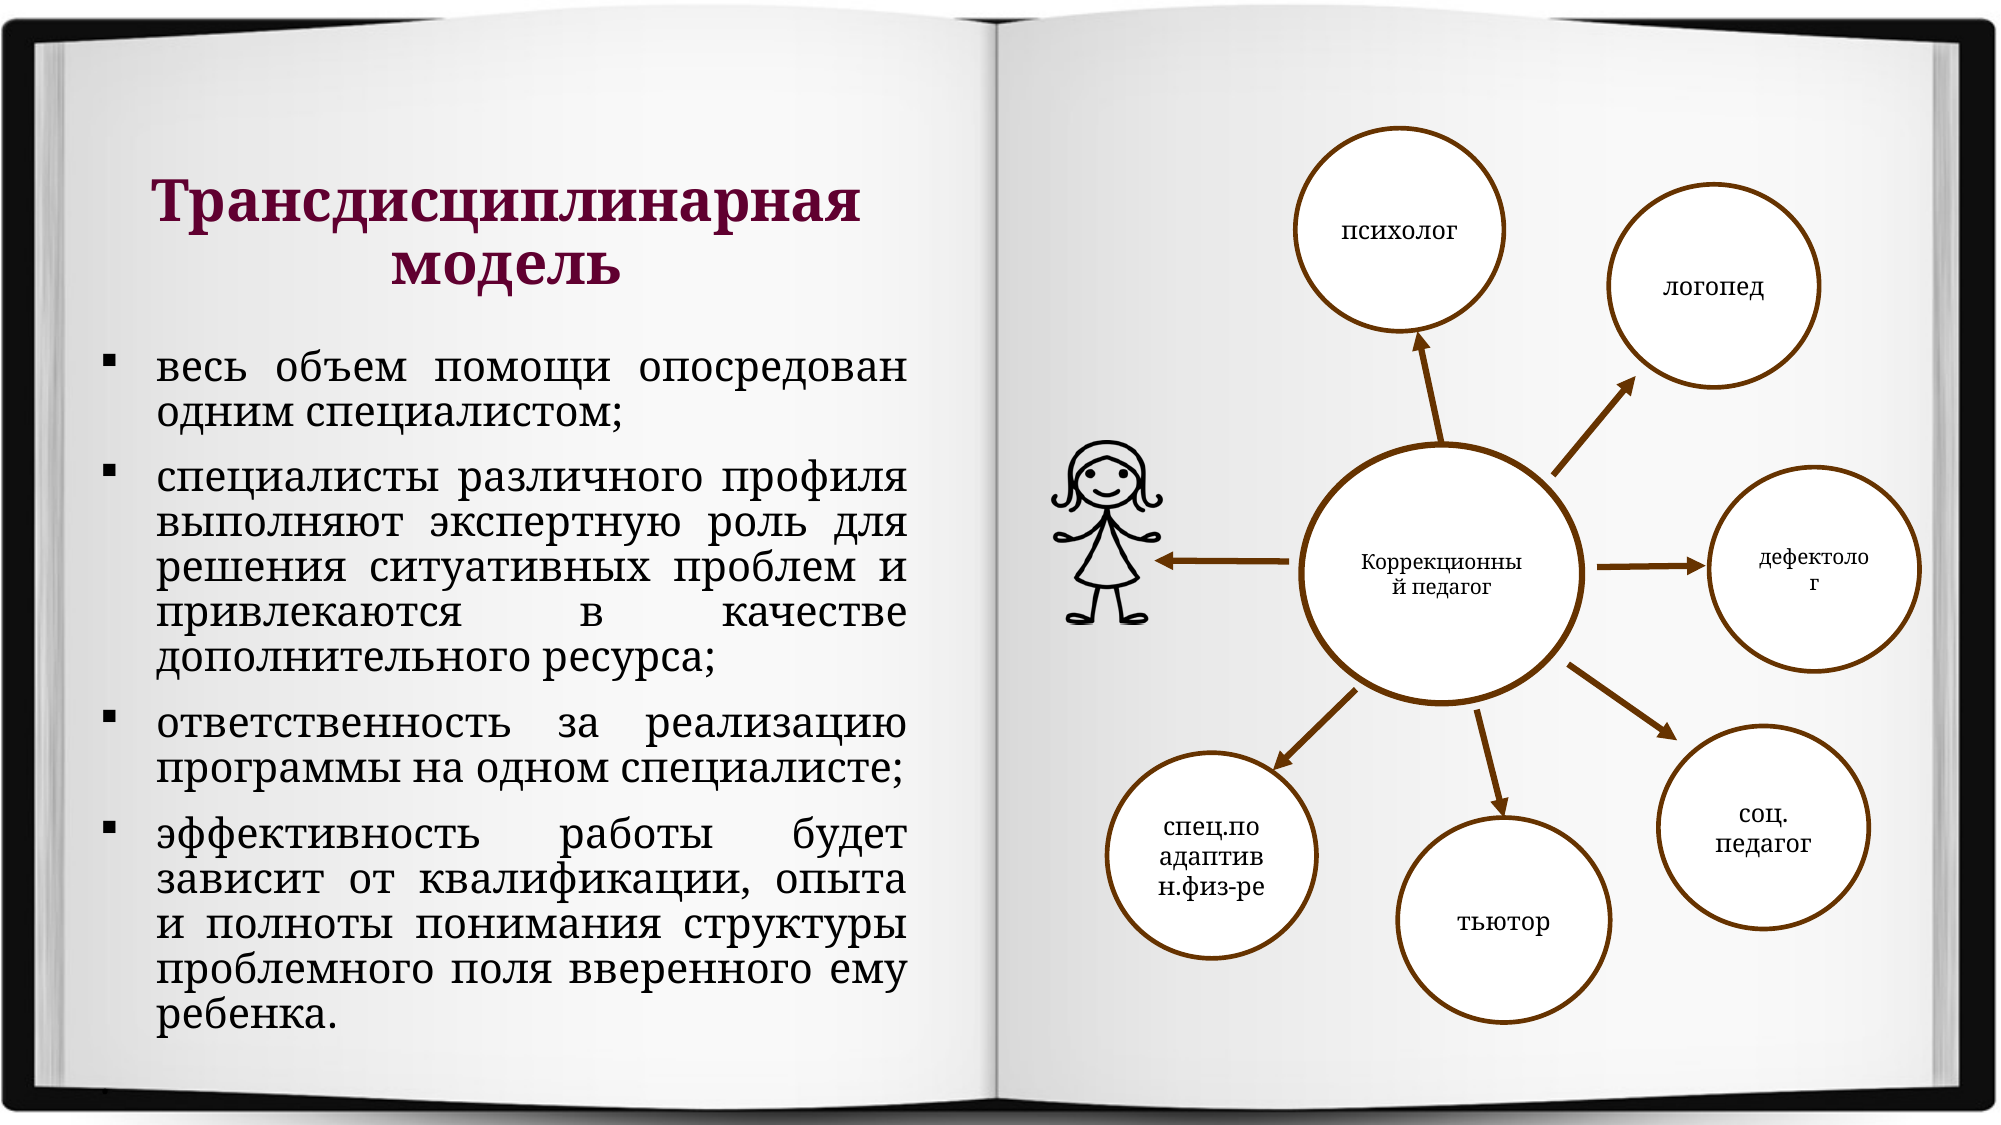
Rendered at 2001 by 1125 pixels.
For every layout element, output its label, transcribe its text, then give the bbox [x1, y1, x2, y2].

text_box спец.по адаптивн.физ-ре [1106, 751, 1318, 960]
text_box психолог [1294, 127, 1505, 333]
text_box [1476, 709, 1504, 818]
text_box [1272, 689, 1356, 771]
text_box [1417, 331, 1442, 445]
text_box соц. педагог [1657, 724, 1870, 931]
text_box Коррекционный педагог [1300, 443, 1584, 705]
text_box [1568, 664, 1678, 741]
list весь объем помощи опосредован одним специалистом; специалисты различного профиля выполняют экспертную роль для решения ситуативных проблем и привлекаются в качестве дополнительного ресурса; ответственность за реализацию программы на одном специалисте; эффективность работы будет зависит от квалификации, опыта и полноты понимания структуры проблемного поля вверенного ему ребенка. . [84, 337, 923, 963]
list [1005, 440, 1207, 625]
text_box логопед [1607, 183, 1821, 389]
text_box дефектолог [1708, 466, 1921, 673]
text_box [1553, 376, 1636, 476]
picture [0, 0, 2001, 1125]
title Трансдисциплинарная модель [122, 75, 891, 305]
text_box тьютор [1396, 816, 1612, 1024]
